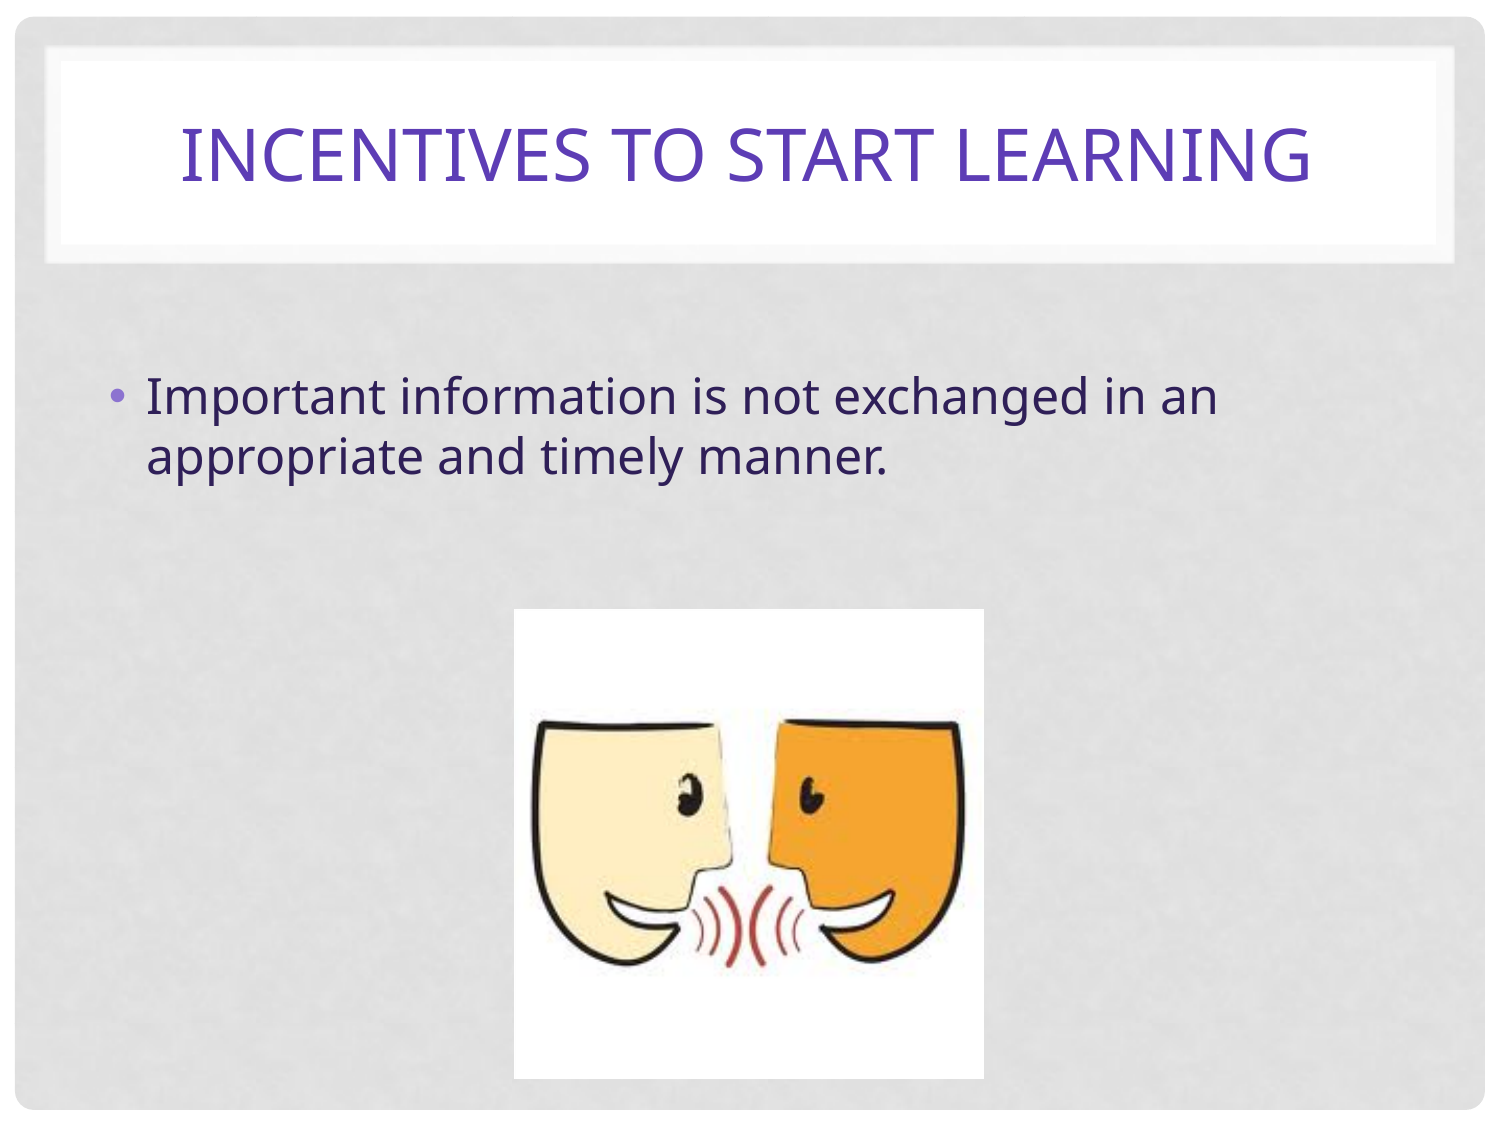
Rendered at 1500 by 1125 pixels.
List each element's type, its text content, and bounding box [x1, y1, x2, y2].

title Incentives to start learning [69, 66, 1425, 238]
picture [514, 609, 984, 1079]
list Important information is not exchanged in an appropriate and timely manner. [75, 287, 1425, 1005]
